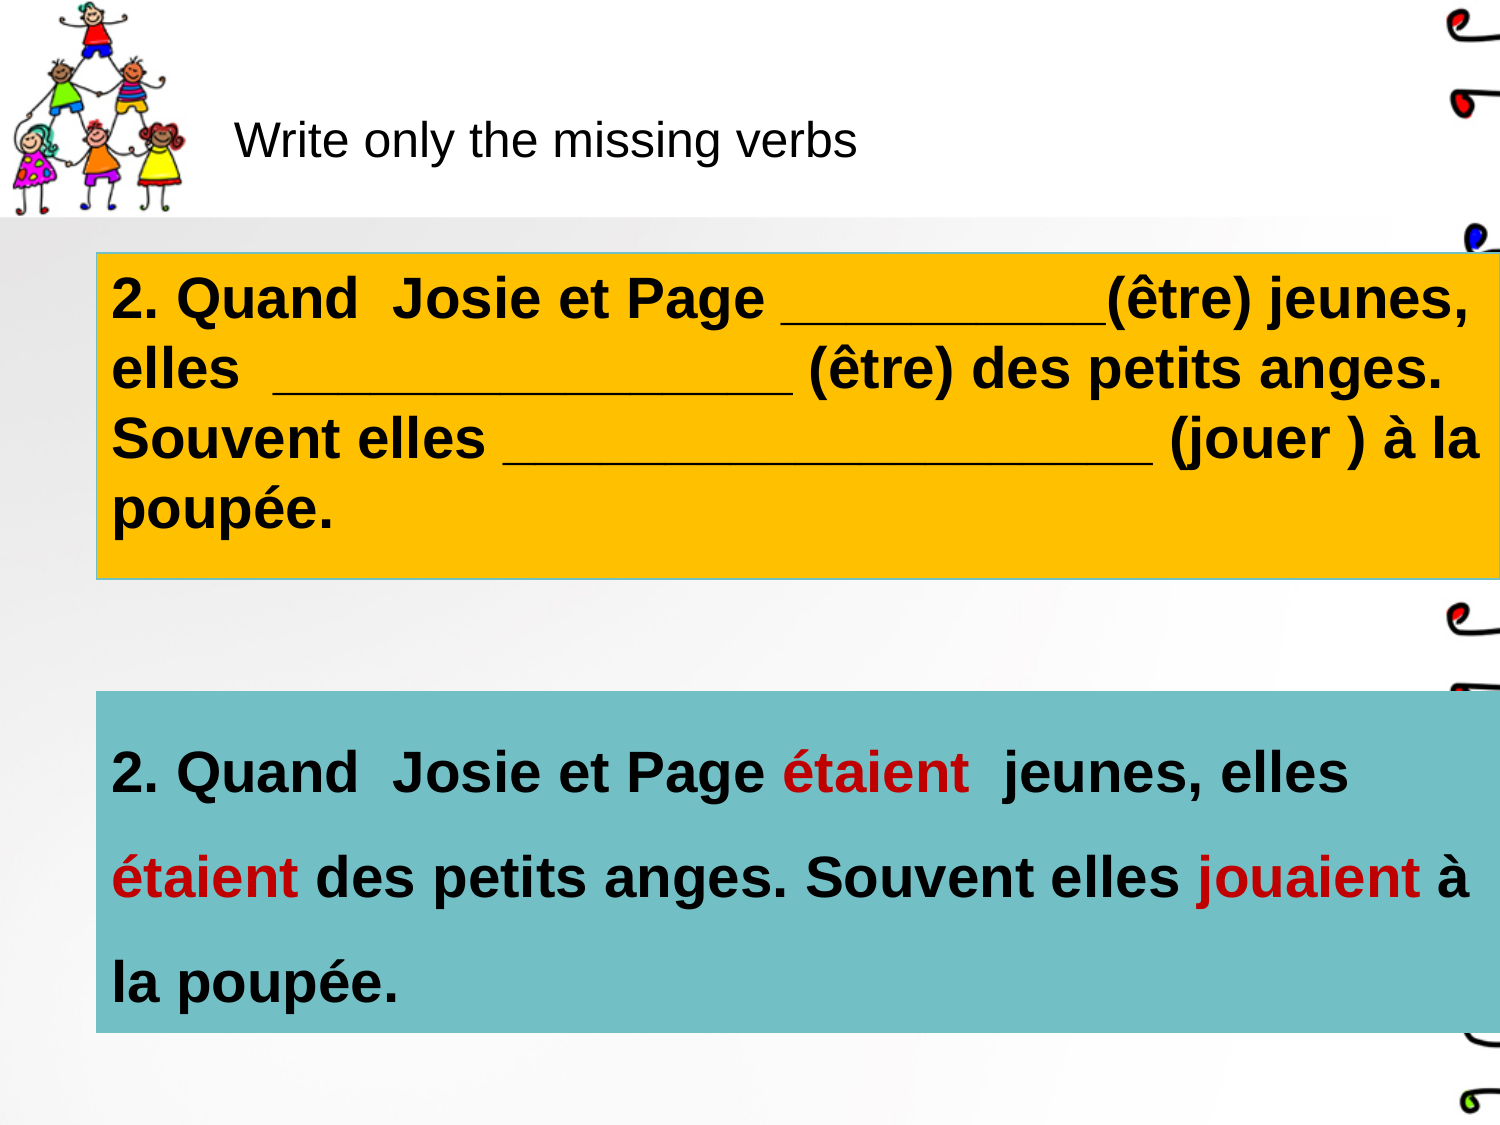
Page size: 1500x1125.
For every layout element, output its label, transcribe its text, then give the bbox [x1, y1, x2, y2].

picture [0, 0, 1500, 1125]
text_box 2. Quand Josie et Page __________(être) jeunes, elles ________________ (être) des petits anges. Souvent elles ____________________ (jouer ) à la poupée. [96, 252, 1500, 579]
title Write only the missing verbs [218, 49, 1500, 226]
text_box 2. Quand Josie et Page étaient jeunes, elles étaient des petits anges. Souvent elles jouaient à la poupée. [96, 692, 1500, 1032]
